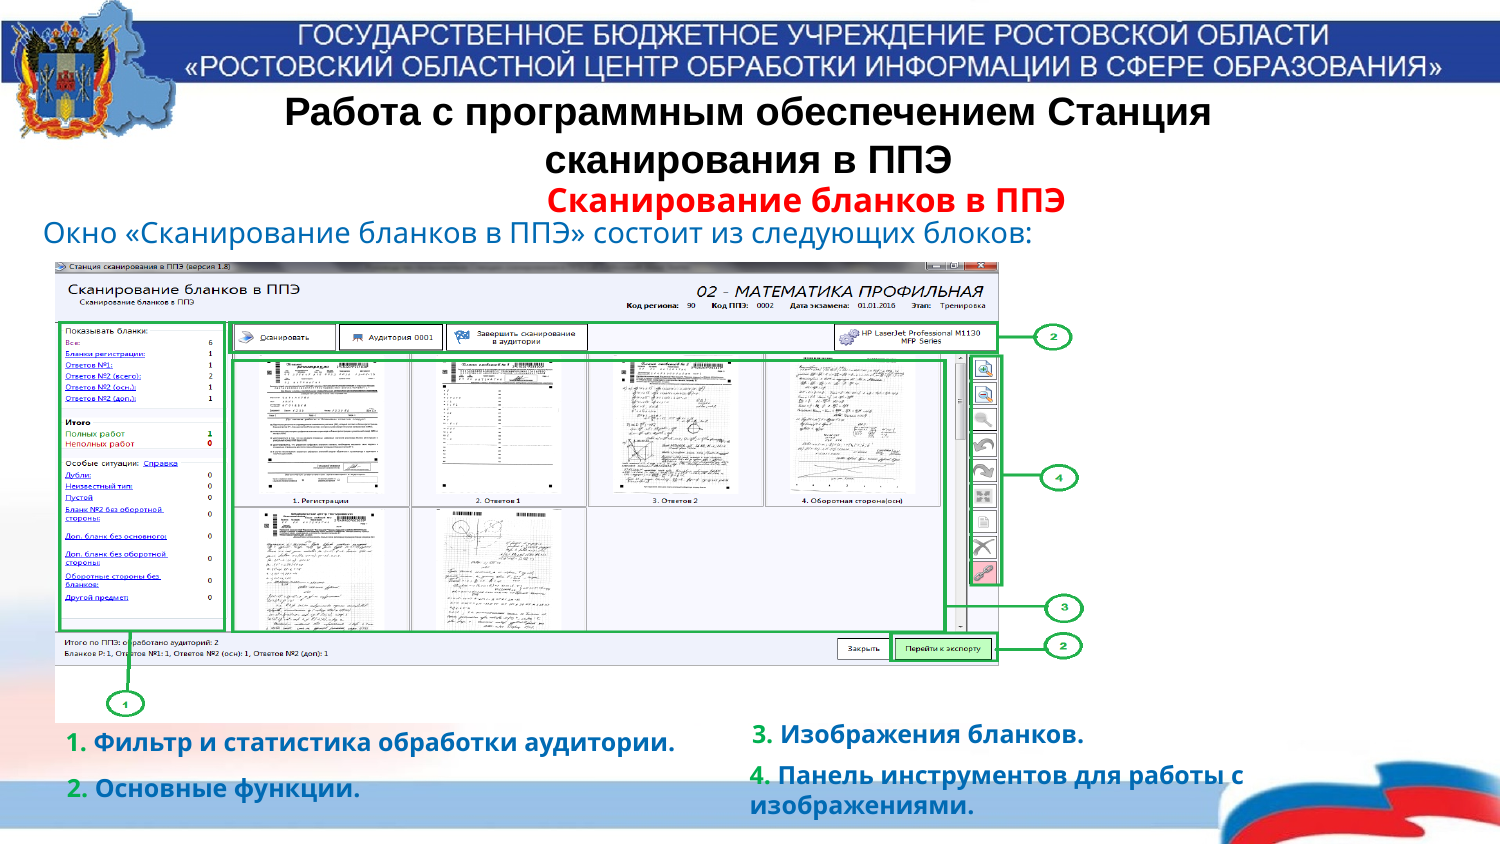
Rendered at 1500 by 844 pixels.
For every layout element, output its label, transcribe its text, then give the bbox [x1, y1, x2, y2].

text_box Сканирование бланков в ППЭ [538, 186, 1262, 210]
text_box 1. Фильтр и статистика обработки аудитории. [57, 723, 742, 761]
picture [0, 0, 1500, 844]
text_box Работа с программным обеспечением Станция сканирования в ППЭ [175, 82, 1322, 186]
text_box 3. Изображения бланков. [744, 714, 1188, 753]
text_box Окно «Сканирование бланков в ППЭ» состоит из следующих блоков: [35, 210, 1325, 254]
text_box 4. Панель инструментов для работы с изображениями. [741, 755, 1285, 824]
text_box 2. Основные функции. [59, 768, 475, 807]
